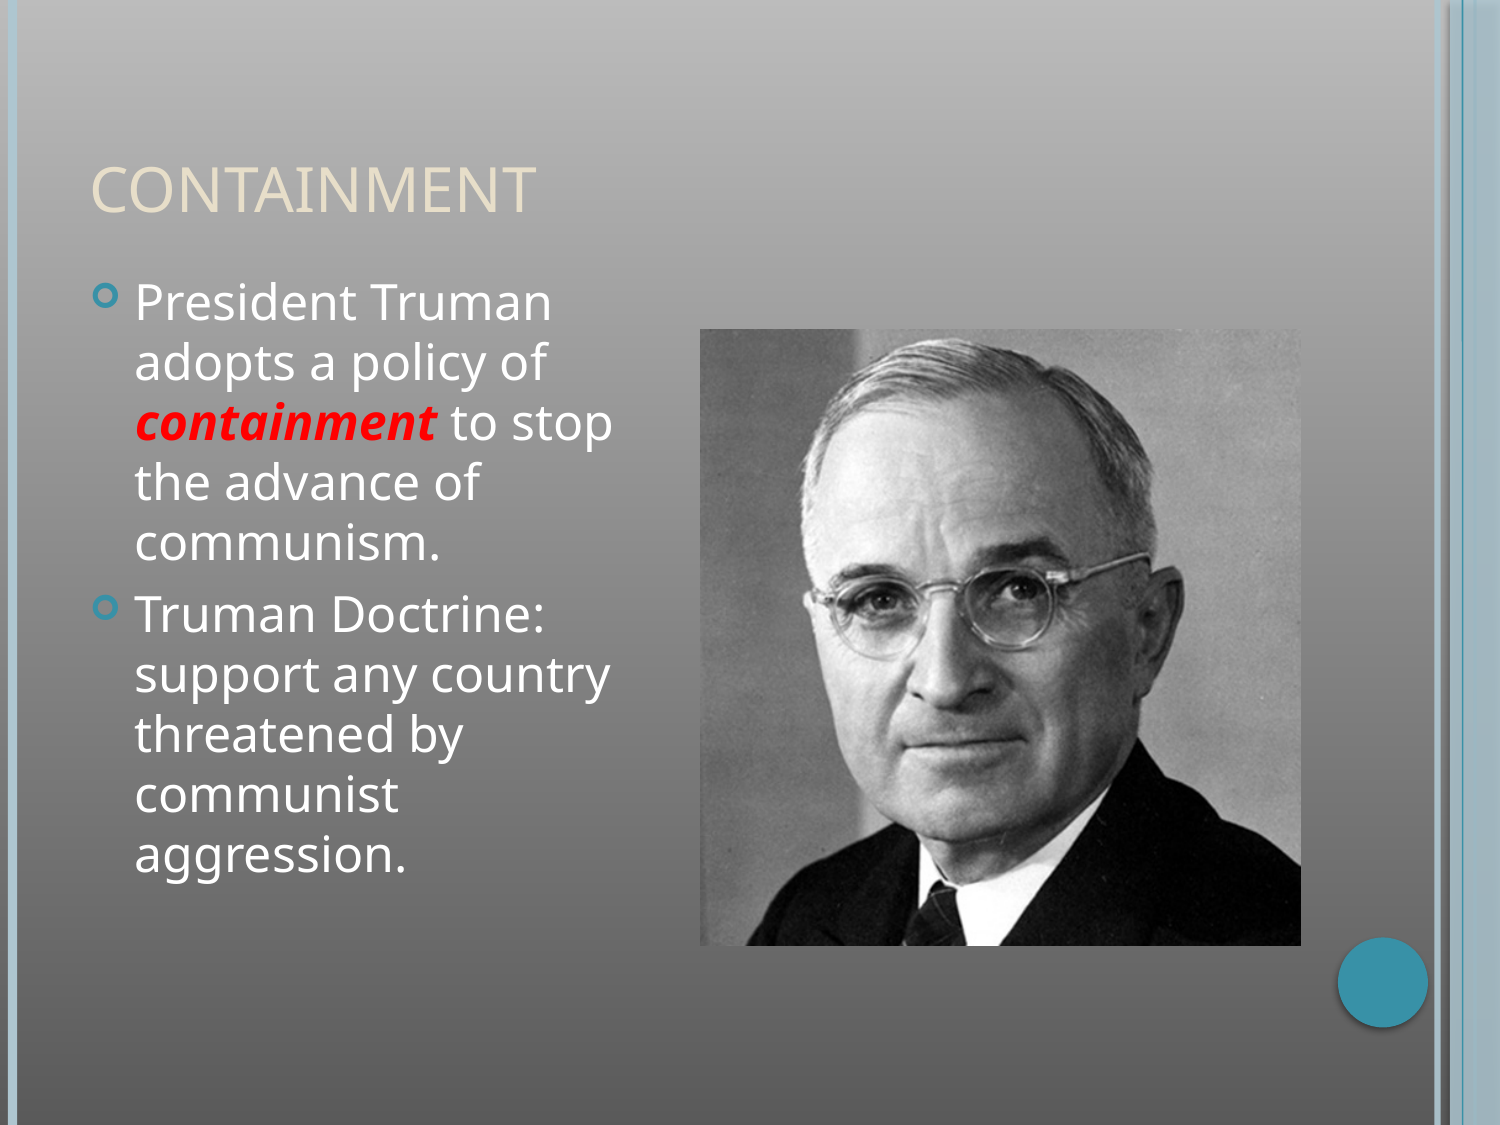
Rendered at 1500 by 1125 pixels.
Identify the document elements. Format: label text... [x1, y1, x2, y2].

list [700, 329, 1301, 946]
list President Truman adopts a policy of containment to stop the advance of communism. Truman Doctrine: support any country threatened by communist aggression. [75, 262, 675, 1013]
title Containment [75, 45, 1300, 233]
